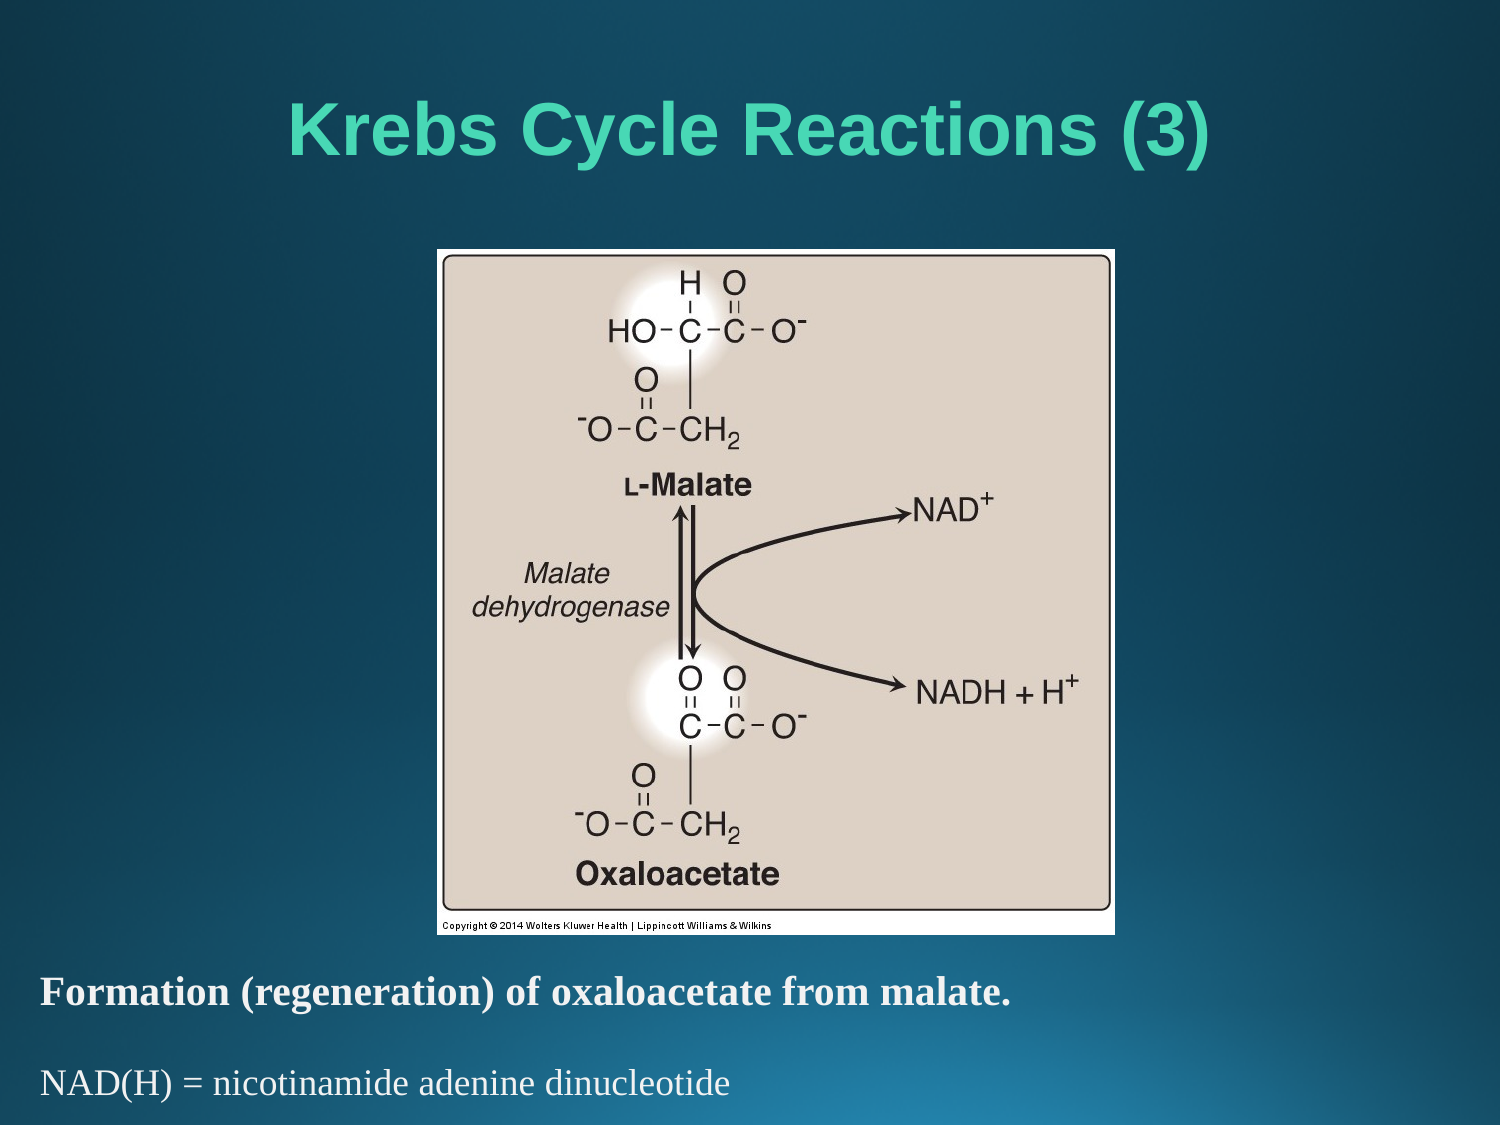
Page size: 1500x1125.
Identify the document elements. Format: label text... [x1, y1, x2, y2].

text_box Formation (regeneration) of oxaloacetate from malate. NAD(H) = nicotinamide adenine dinucleotide [24, 955, 1325, 1111]
title Krebs Cycle Reactions (3) [62, 50, 1438, 213]
picture [0, 0, 1500, 1125]
